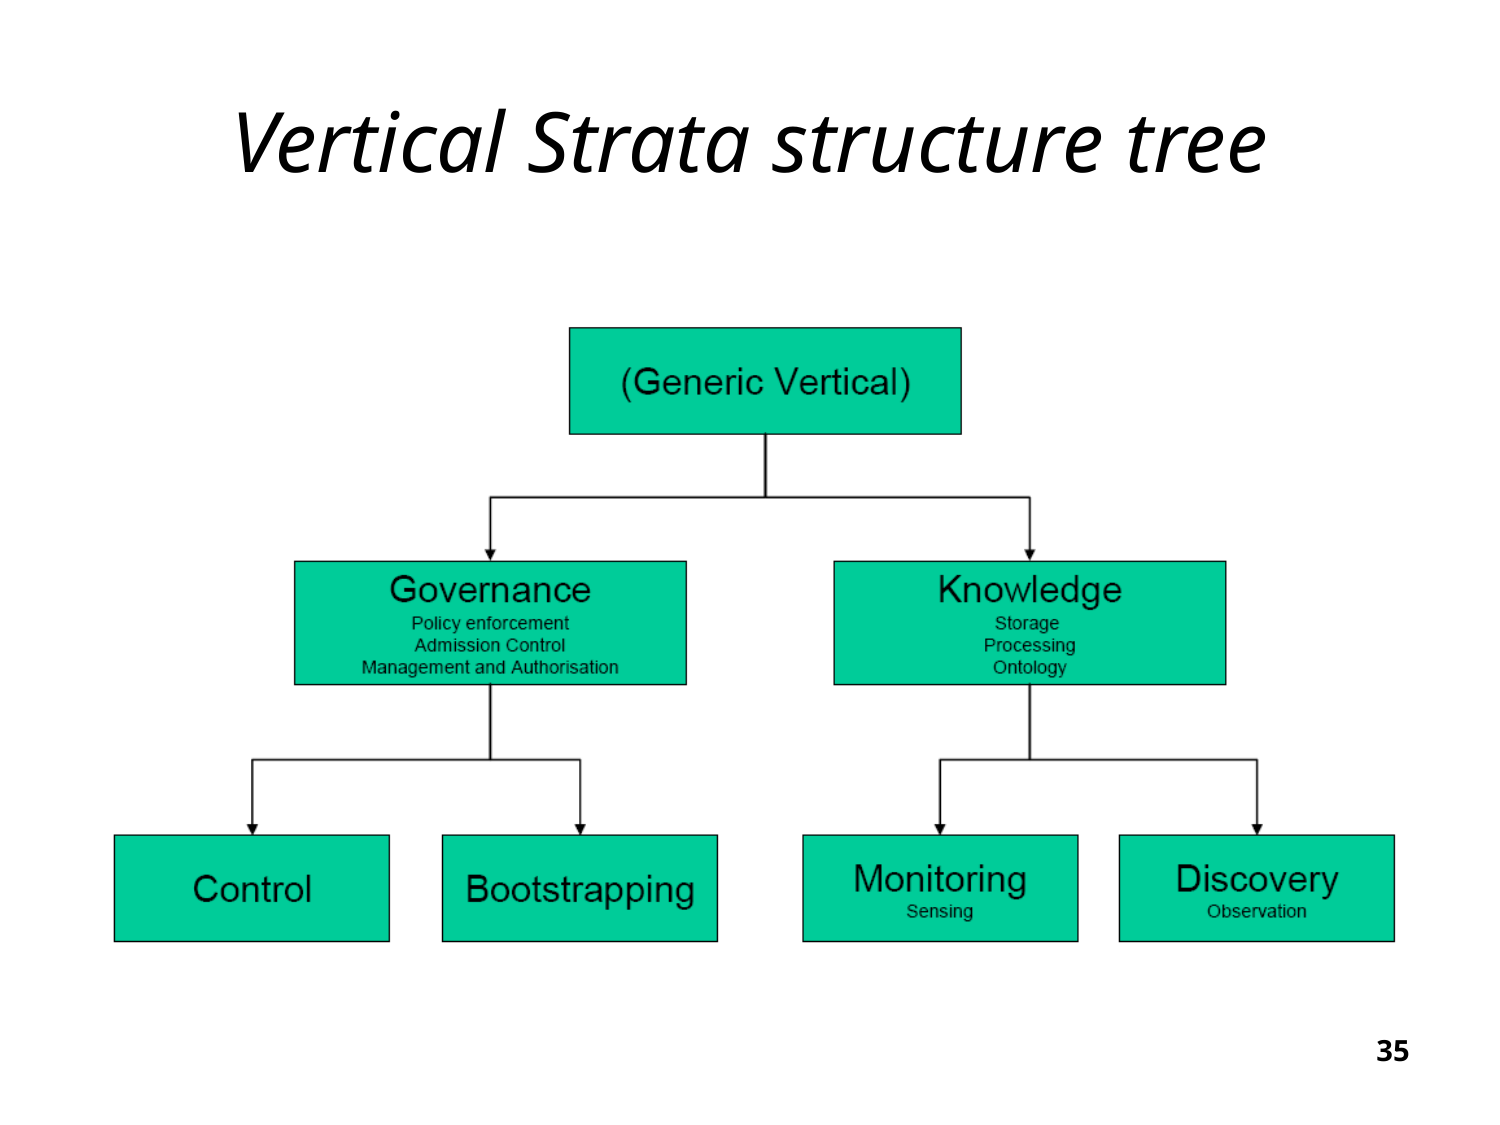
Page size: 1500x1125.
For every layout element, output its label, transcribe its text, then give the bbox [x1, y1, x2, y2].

title Vertical Strata structure tree [74, 44, 1426, 233]
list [74, 313, 1426, 955]
slide_number 35 [1074, 1024, 1426, 1103]
